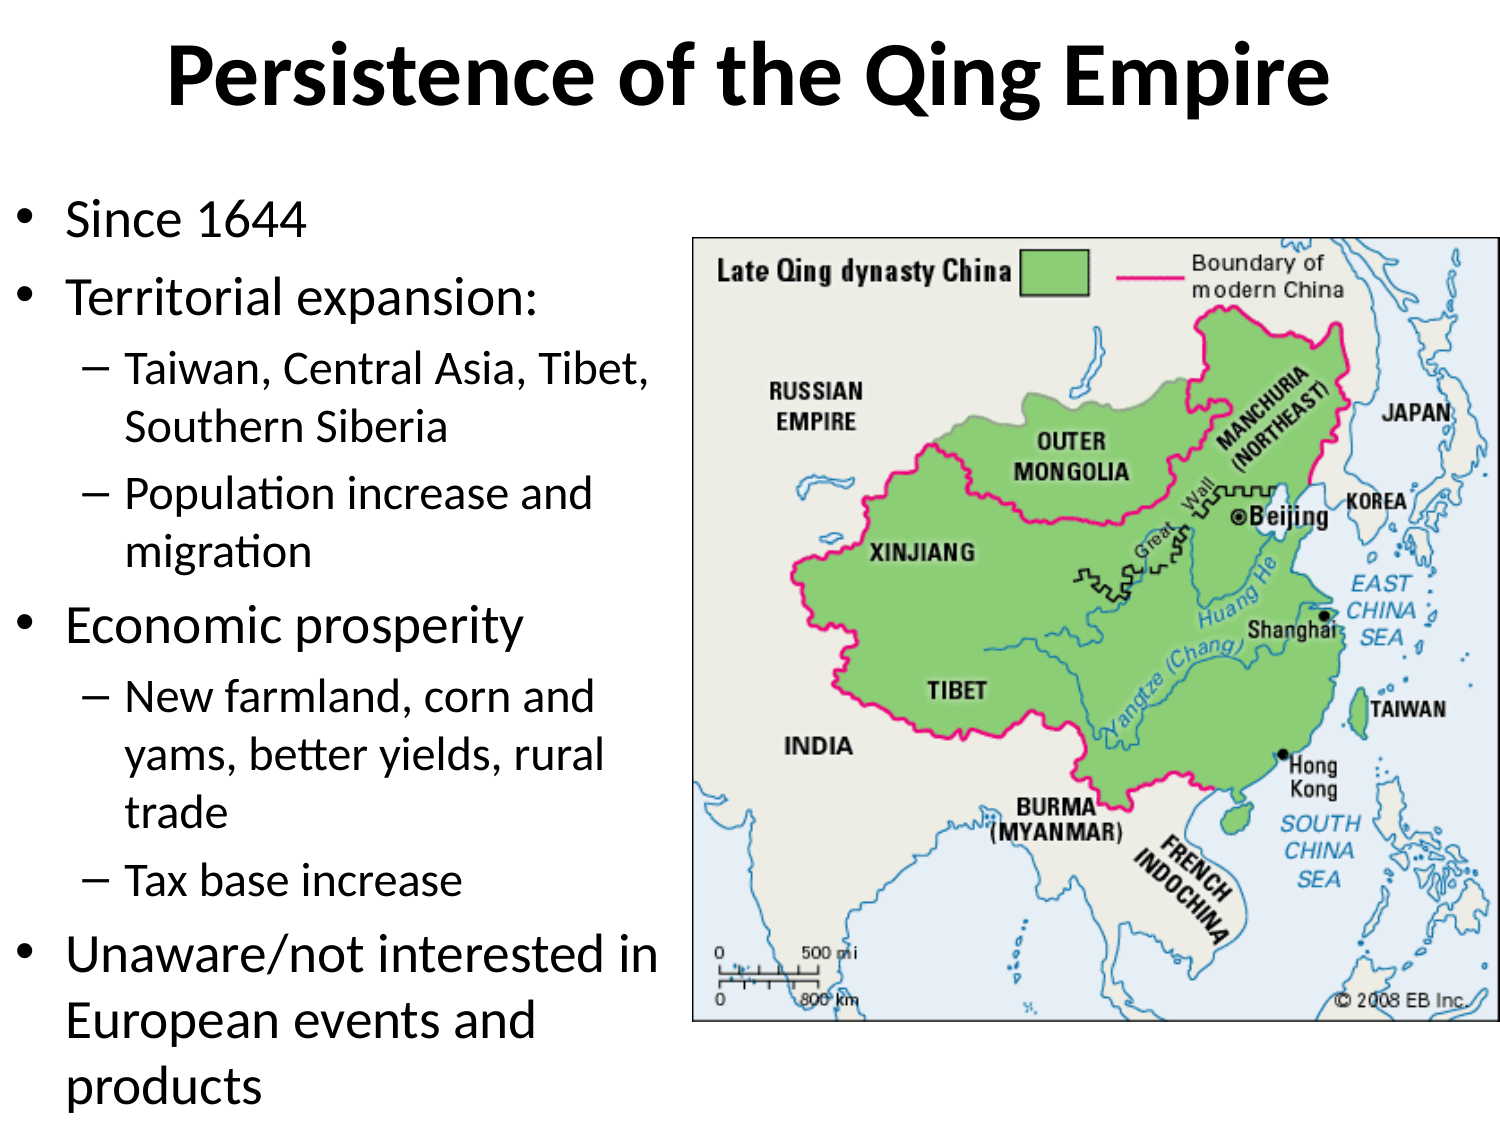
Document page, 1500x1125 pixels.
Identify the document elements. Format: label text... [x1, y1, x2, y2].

title Persistence of the Qing Empire [75, 0, 1425, 138]
picture [692, 237, 1500, 1023]
list Since 1644 Territorial expansion: Taiwan, Central Asia, Tibet, Southern Siberia Population increase and migration Economic prosperity New farmland, corn and yams, better yields, rural trade Tax base increase Unaware/not interested in European events and products [0, 174, 700, 1125]
